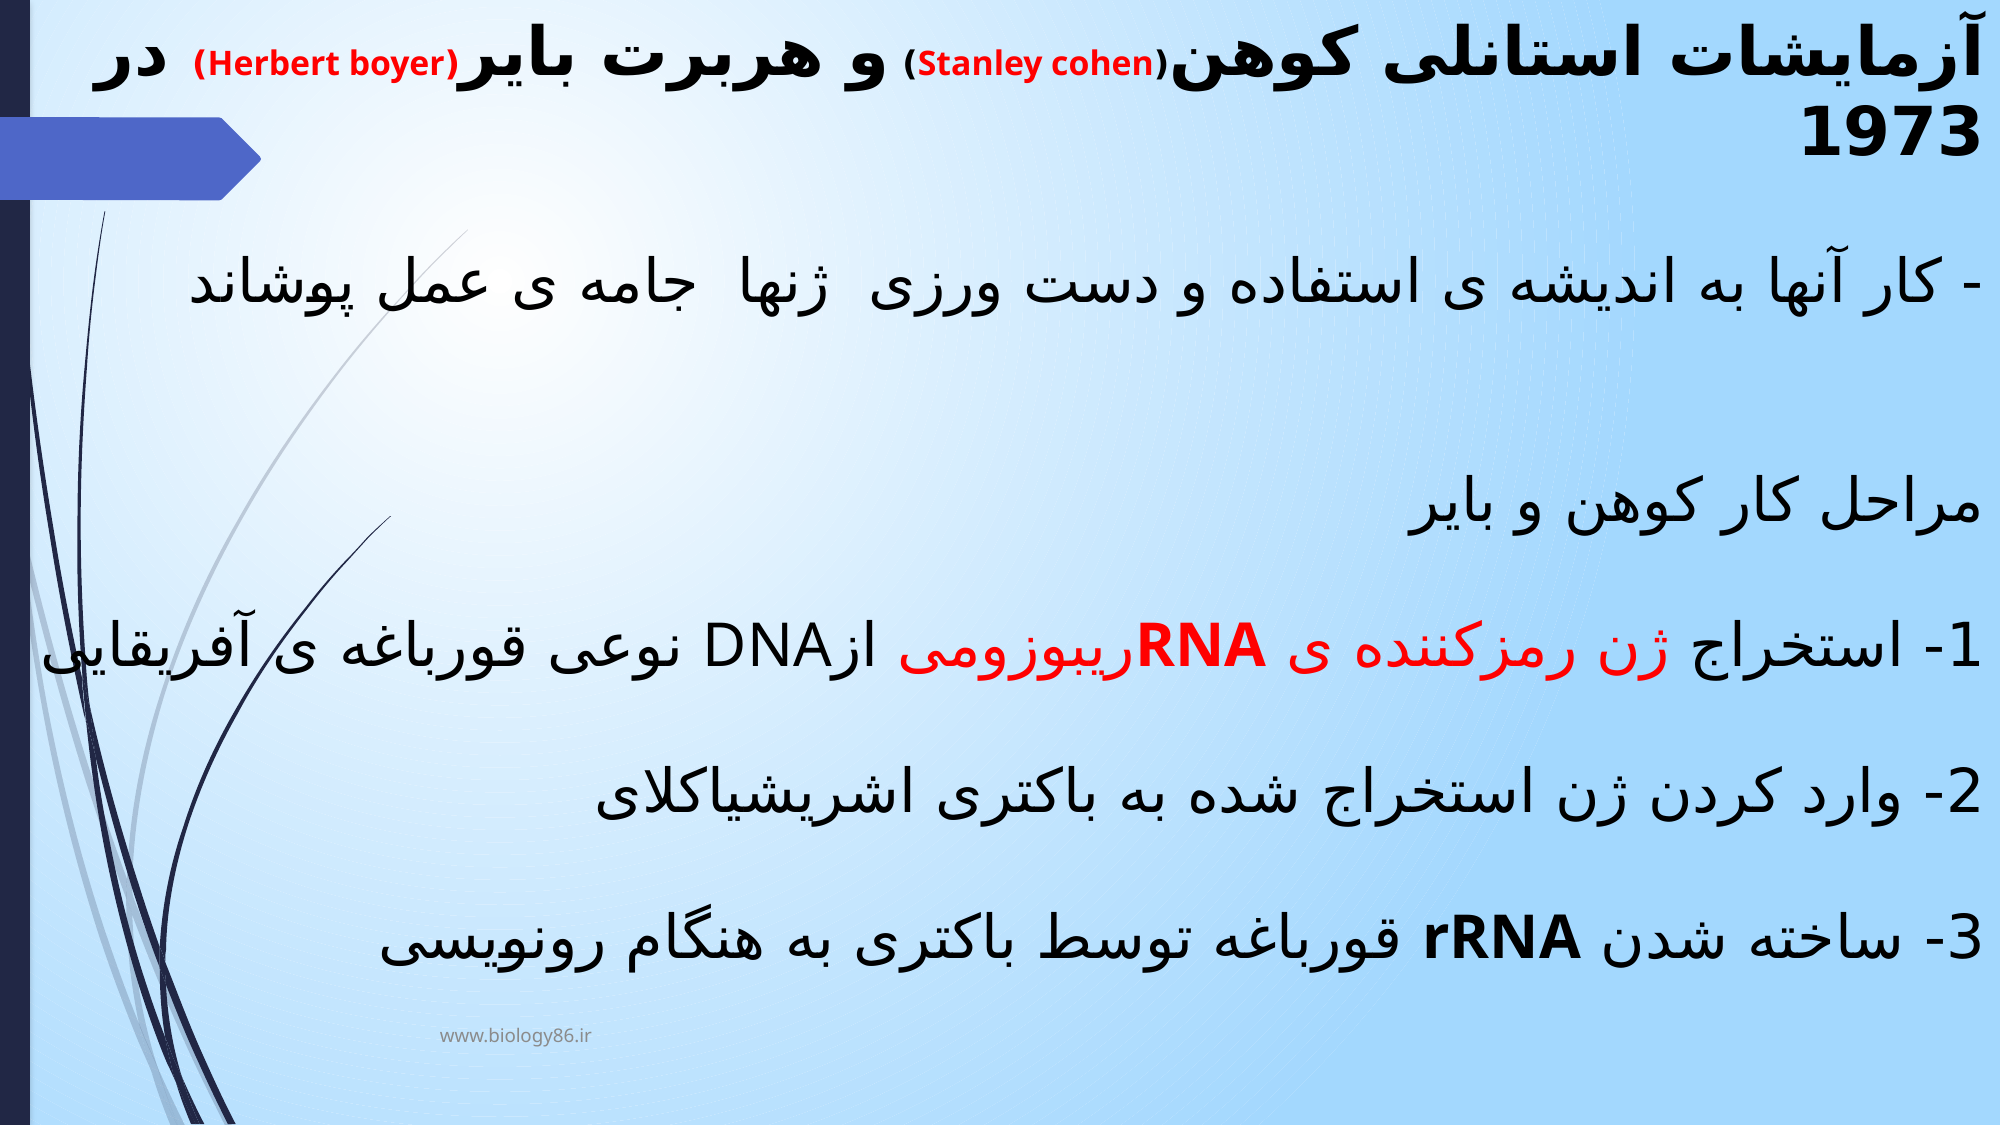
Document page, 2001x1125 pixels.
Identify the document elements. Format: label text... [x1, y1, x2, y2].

footer www.biology86.ir [424, 1006, 1675, 1067]
title آزمایشات استانلی کوهن(Stanley cohen) و هربرت بایر(Herbert boyer) در 1973 - کار آنها به اندیشه ی استفاده و دست ورزی ژنها جامه ی عمل پوشاند مراحل کار کوهن و بایر 1- استخراج ژن رمزکننده ی RNAریبوزومی ازDNA نوعی قورباغه ی آفریقایی 2- وارد کردن ژن استخراج شده به باکتری اشریشیاکلای 3- ساخته شدن rRNA قورباغه توسط باکتری به هنگام رونویسی [0, 0, 2000, 1125]
